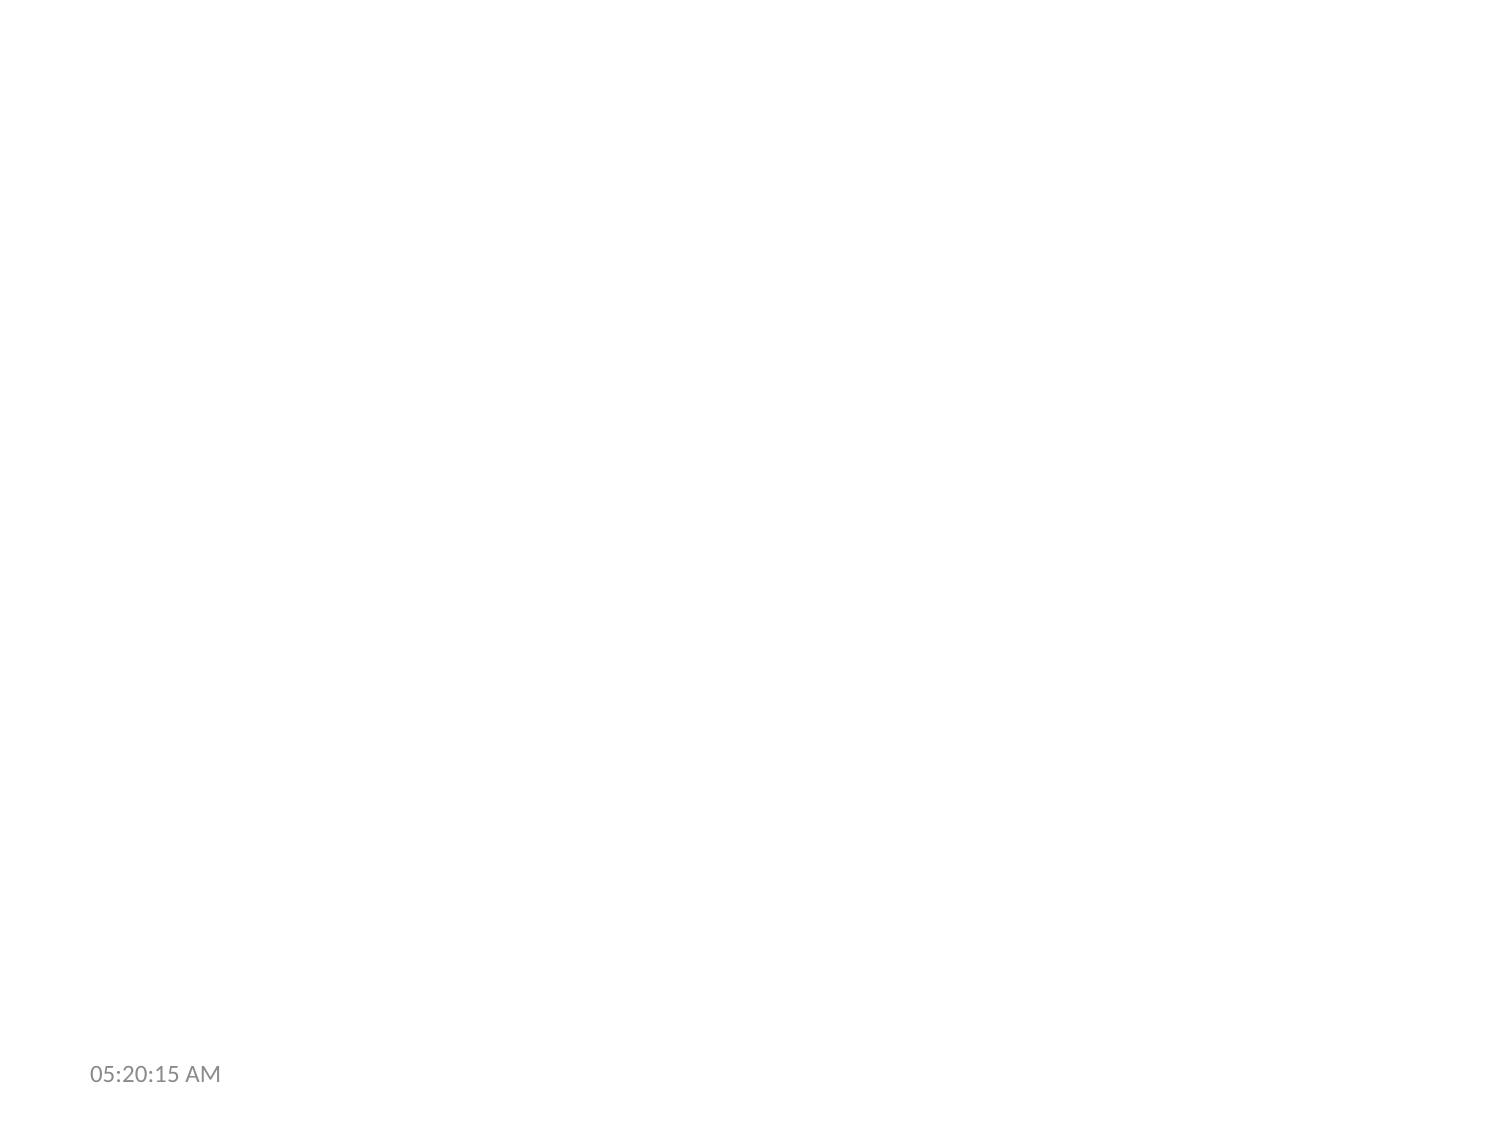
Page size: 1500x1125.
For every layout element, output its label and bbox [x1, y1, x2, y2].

slide_number [75, 1042, 425, 1103]
